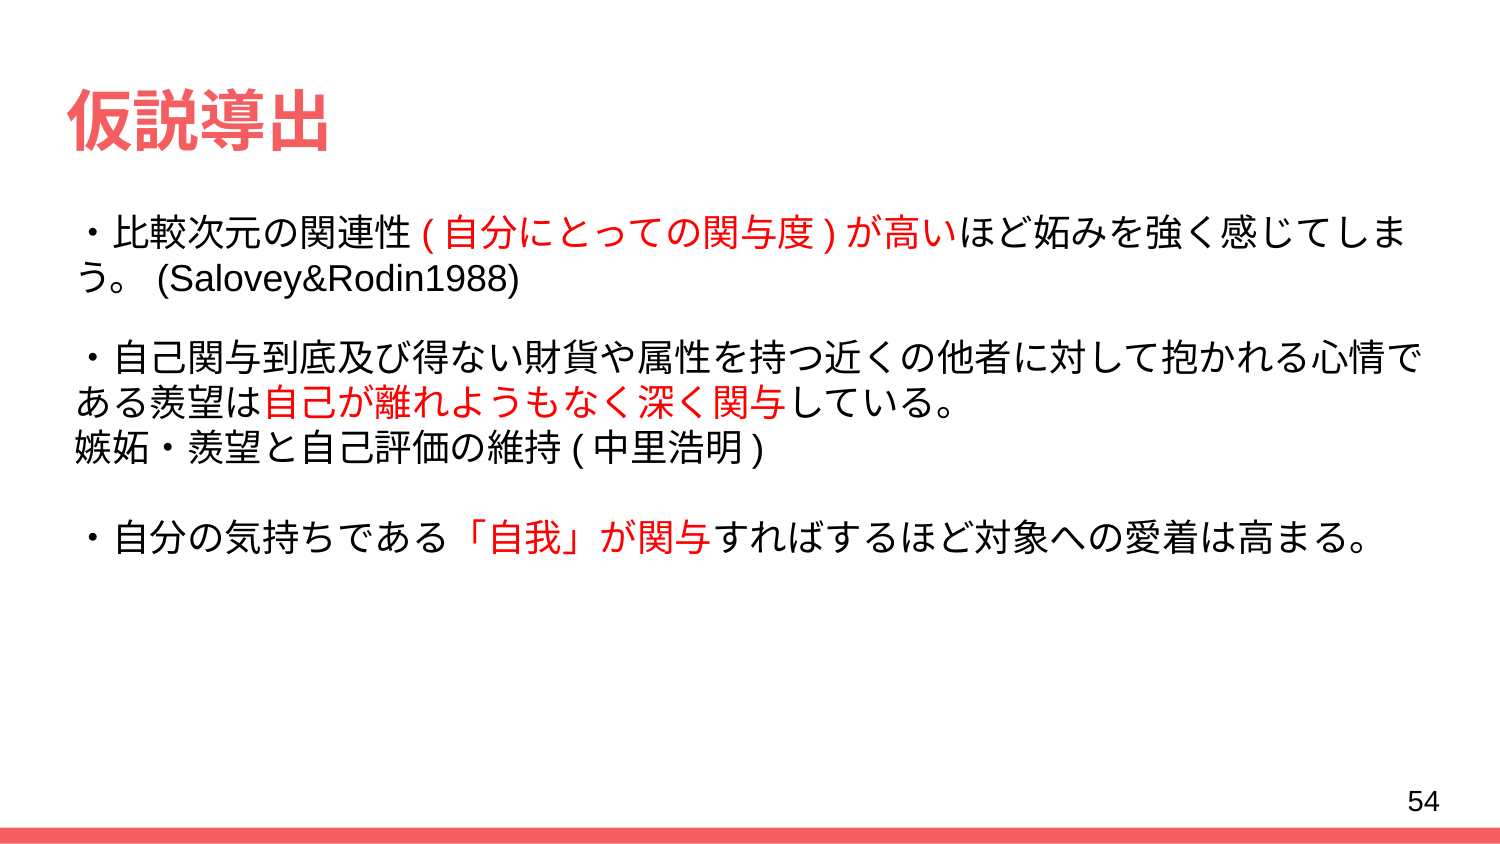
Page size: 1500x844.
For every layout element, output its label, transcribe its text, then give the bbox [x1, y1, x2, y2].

title 仮説導出 [51, 64, 1449, 167]
slide_number 54 [1392, 767, 1483, 833]
list ・比較次元の関連性(自分にとっての関与度)が高いほど妬みを強く感じてしまう。(Salovey&Rodin1988) ・自己関与到底及び得ない財貨や属性を持つ近くの他者に対して抱かれる心情である羨望は自己が離れようもなく深く関与している。 嫉妬・羨望と自己評価の維持(中里浩明) ・自分の気持ちである「自我」が関与すればするほど対象への愛着は高まる。 [59, 194, 1458, 755]
